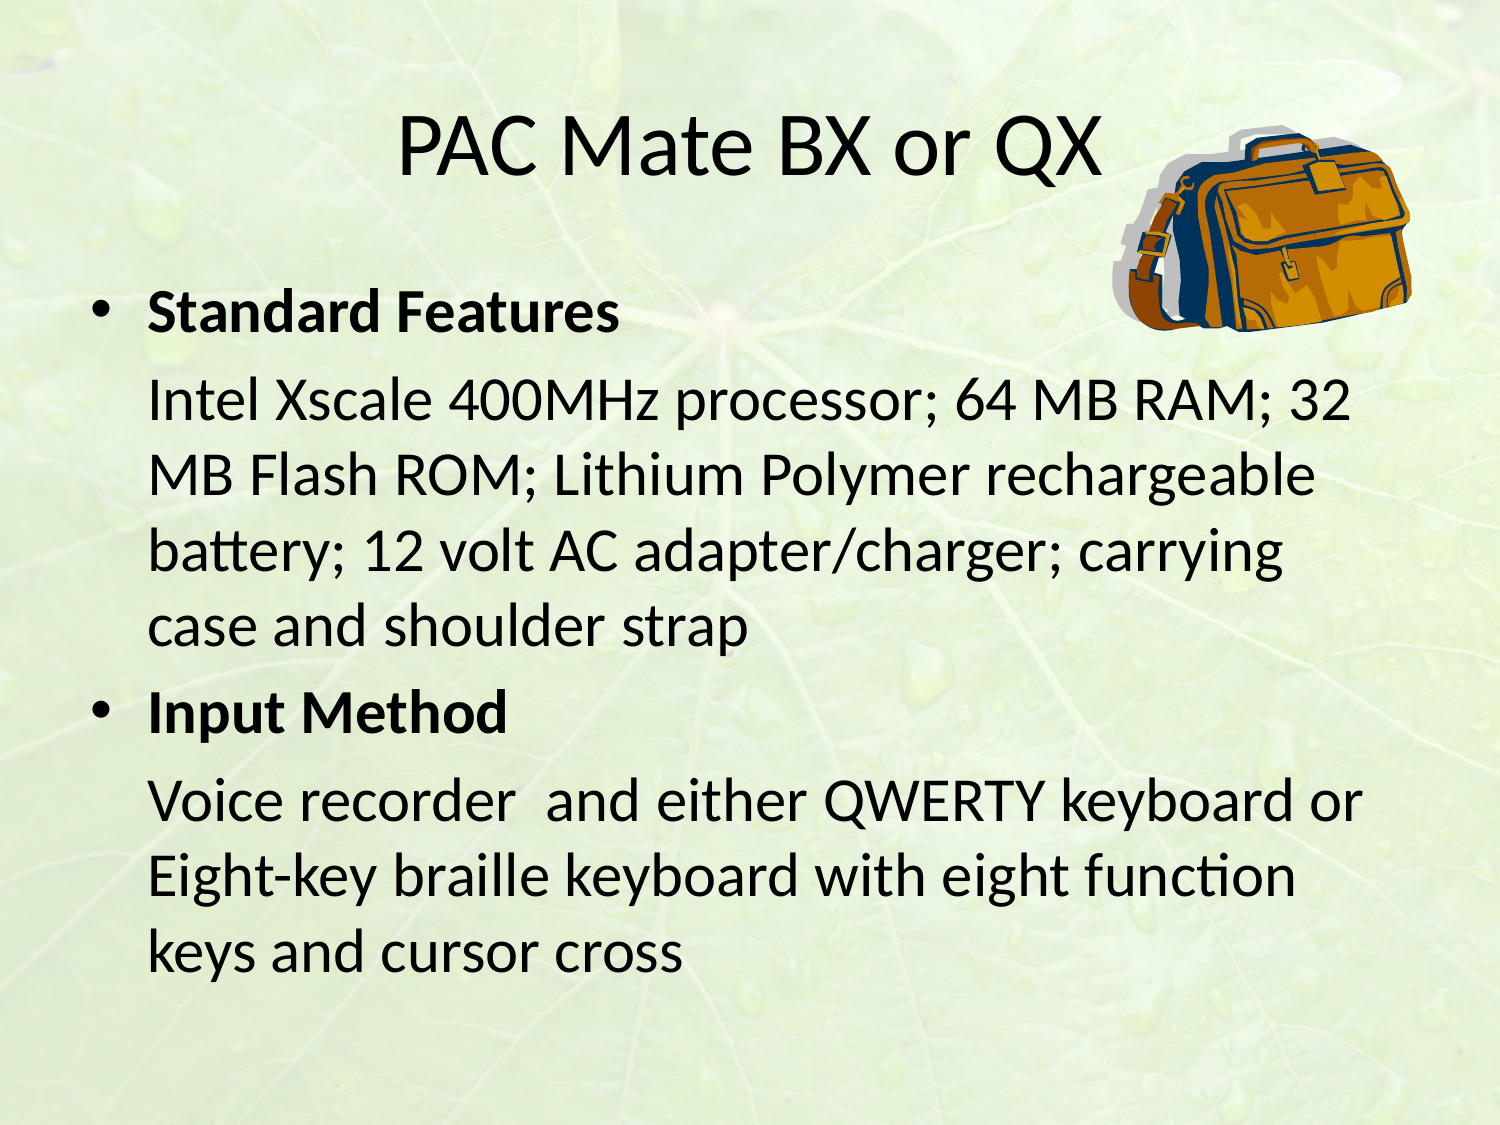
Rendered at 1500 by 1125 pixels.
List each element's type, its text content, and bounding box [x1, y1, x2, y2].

title PAC Mate BX or QX [75, 45, 1425, 233]
list Standard Features Intel Xscale 400MHz processor; 64 MB RAM; 32 MB Flash ROM; Lithium Polymer rechargeable battery; 12 volt AC adapter/charger; carrying case and shoulder strap Input Method Voice recorder and either QWERTY keyboard or Eight-key braille keyboard with eight function keys and cursor cross [75, 262, 1425, 1005]
picture [1112, 124, 1413, 342]
